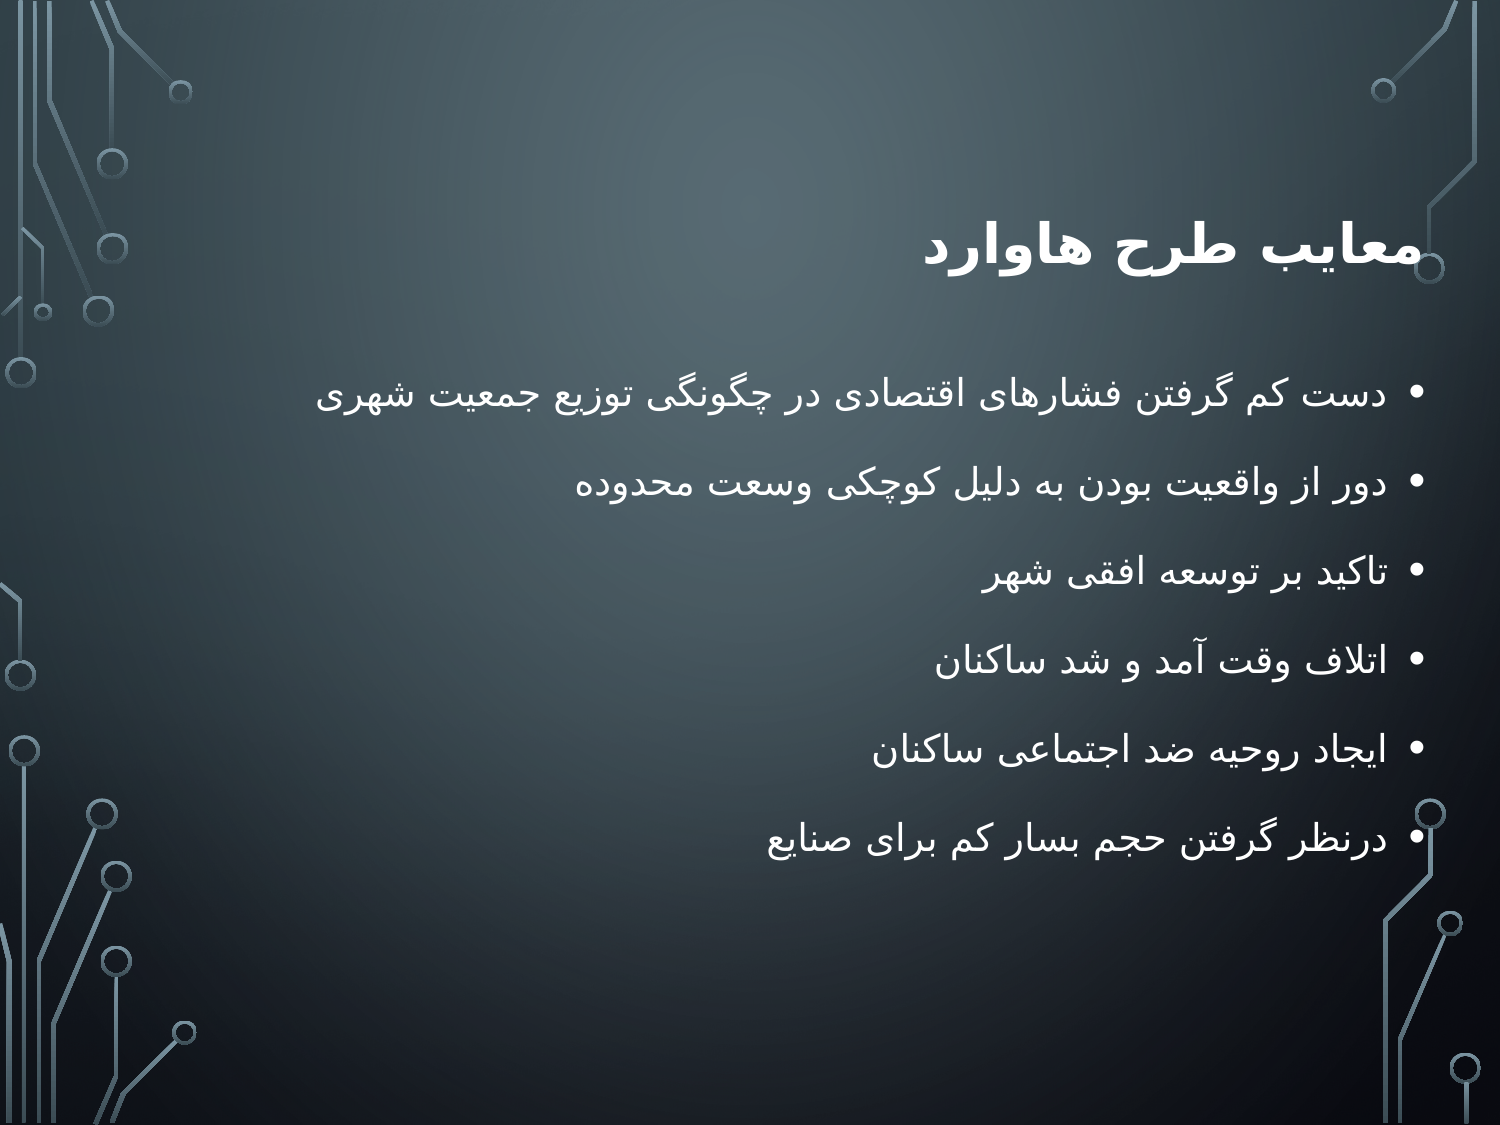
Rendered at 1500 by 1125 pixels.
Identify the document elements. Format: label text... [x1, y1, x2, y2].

list دست کم گرفتن فشارهای اقتصادی در چگونگی توزیع جمعیت شهری دور از واقعیت بودن به دلیل کوچکی وسعت محدوده تاکید بر توسعه افقی شهر اتلاف وقت آمد و شد ساکنان ایجاد روحیه ضد اجتماعی ساکنان درنظر گرفتن حجم بسار کم برای صنایع [64, 338, 1440, 871]
title معایب طرح هاوارد [64, 208, 1440, 283]
